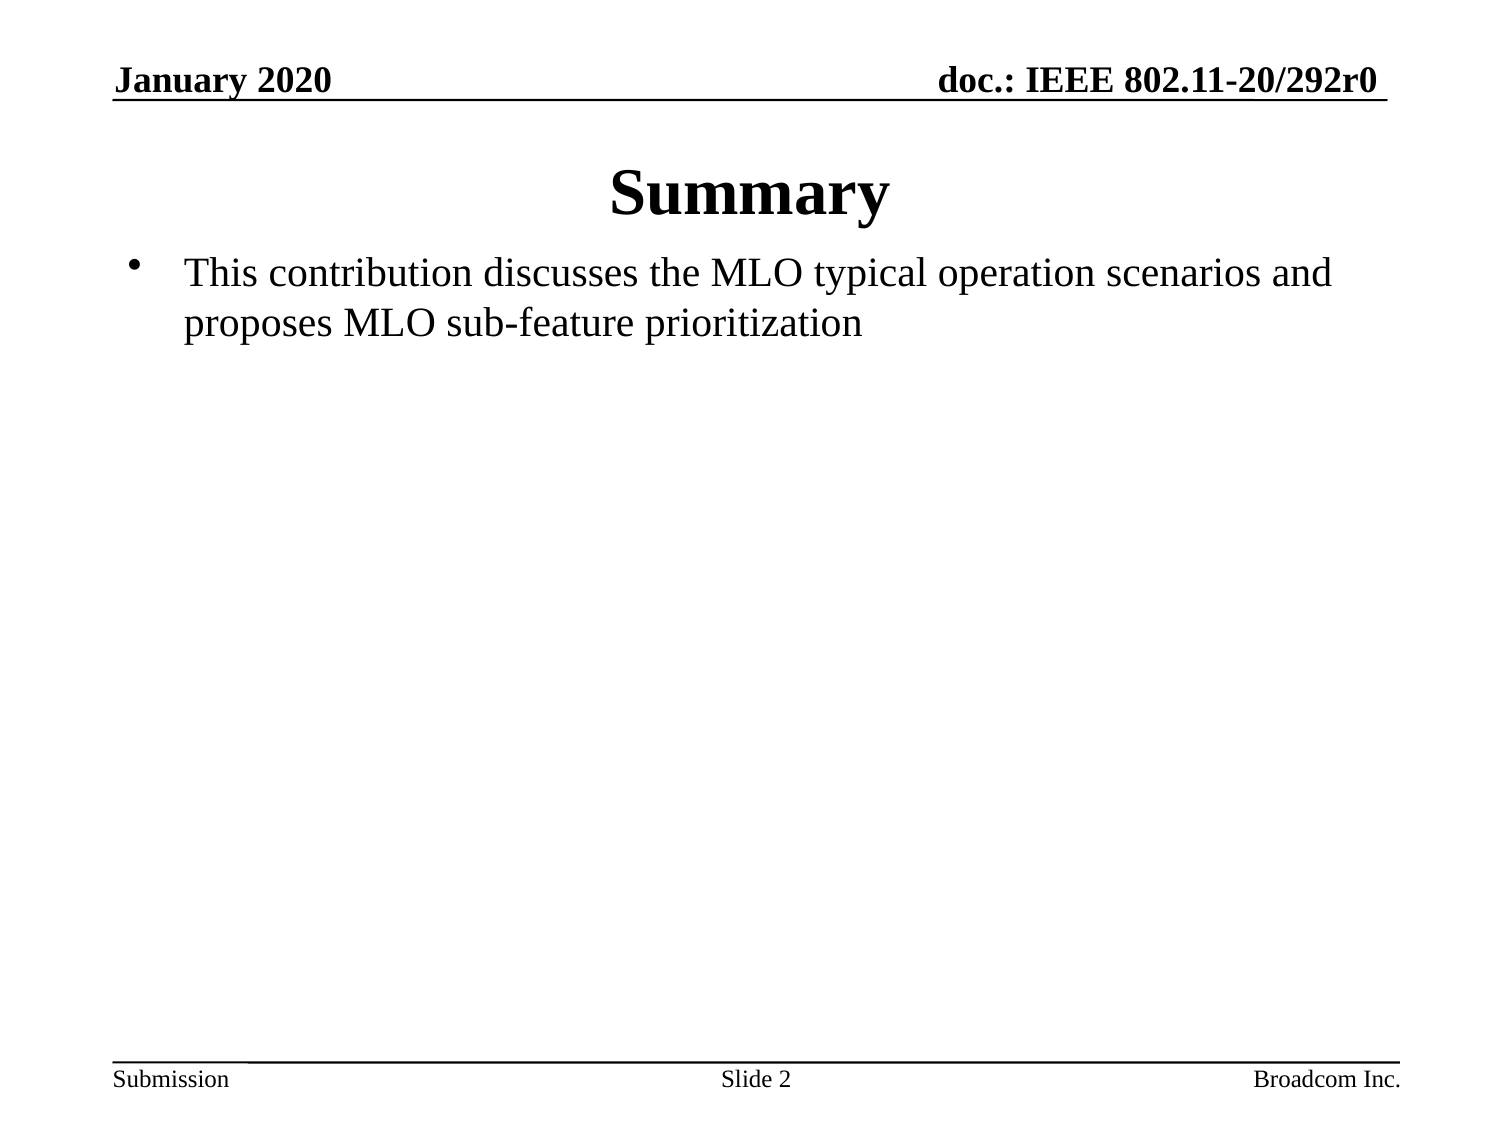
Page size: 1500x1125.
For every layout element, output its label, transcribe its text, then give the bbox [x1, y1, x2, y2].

list This contribution discusses the MLO typical operation scenarios and proposes MLO sub-feature prioritization [112, 275, 1388, 915]
footer Broadcom Inc. [1250, 1061, 1402, 1093]
title Summary [112, 99, 1388, 275]
slide_number Slide 2 [712, 1061, 800, 1093]
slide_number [114, 54, 335, 99]
